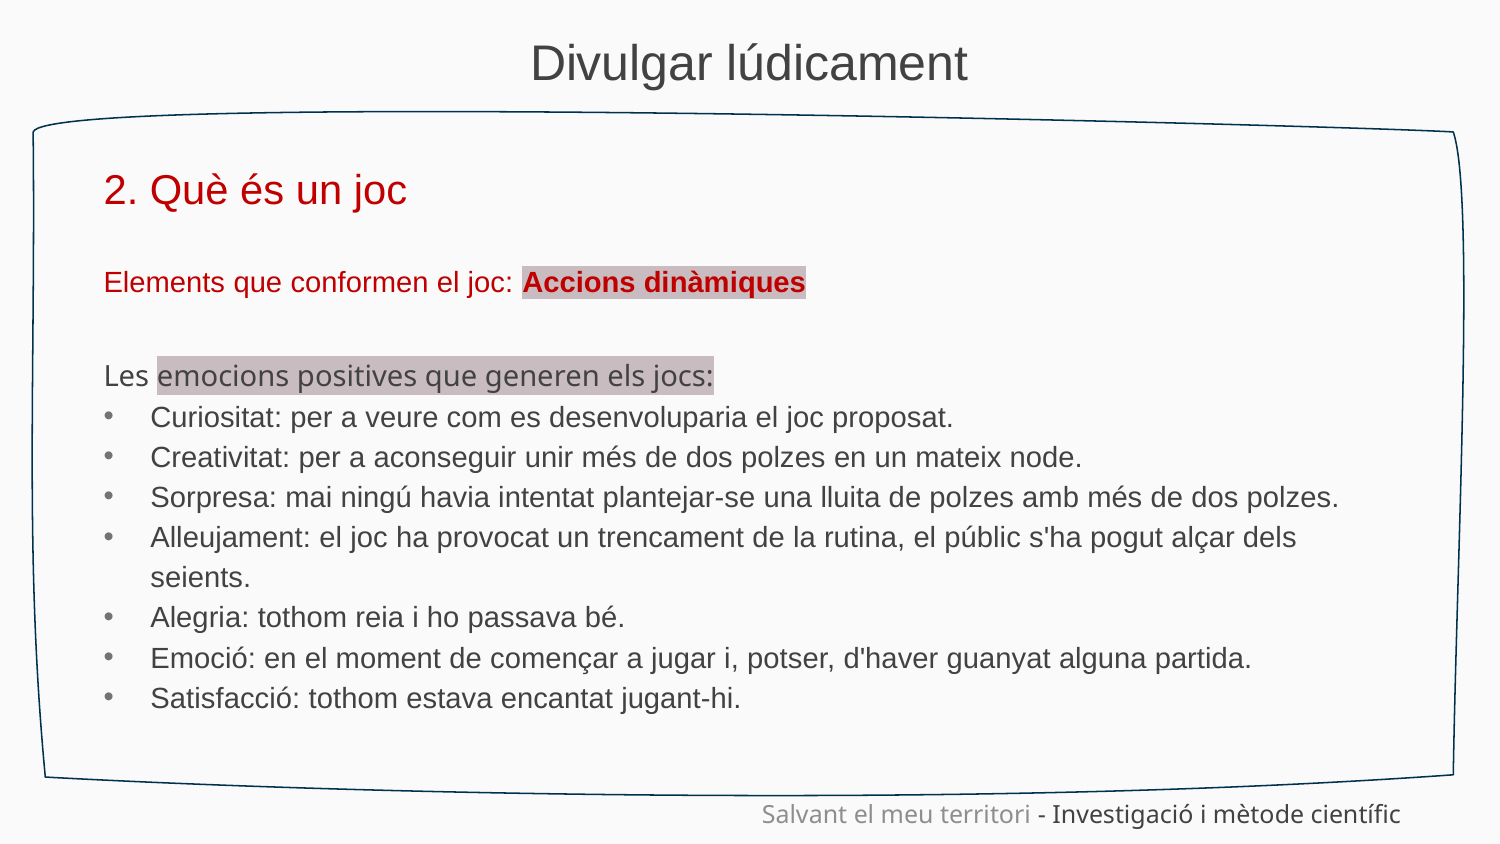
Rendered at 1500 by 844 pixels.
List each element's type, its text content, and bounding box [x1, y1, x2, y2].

text_box [32, 111, 1464, 790]
text_box 2. Què és un joc [88, 147, 1417, 234]
text_box Salvant el meu territori - Investigació i mètode científic [88, 790, 1417, 844]
title Divulgar lúdicament [0, 20, 1499, 106]
text_box Elements que conformen el joc: Accions dinàmiques Les emocions positives que generen els jocs: Curiositat: per a veure com es desenvoluparia el joc proposat. Creativitat: per a aconseguir unir més de dos polzes en un mateix node. Sorpresa: mai ningú havia intentat plantejar-se una lluita de polzes amb més de dos polzes. Alleujament: el joc ha provocat un trencament de la rutina, el públic s'ha pogut alçar dels seients. Alegria: tothom reia i ho passava bé. Emoció: en el moment de començar a jugar i, potser, d'haver guanyat alguna partida. Satisfacció: tothom estava encantat jugant-hi. [88, 242, 1424, 779]
